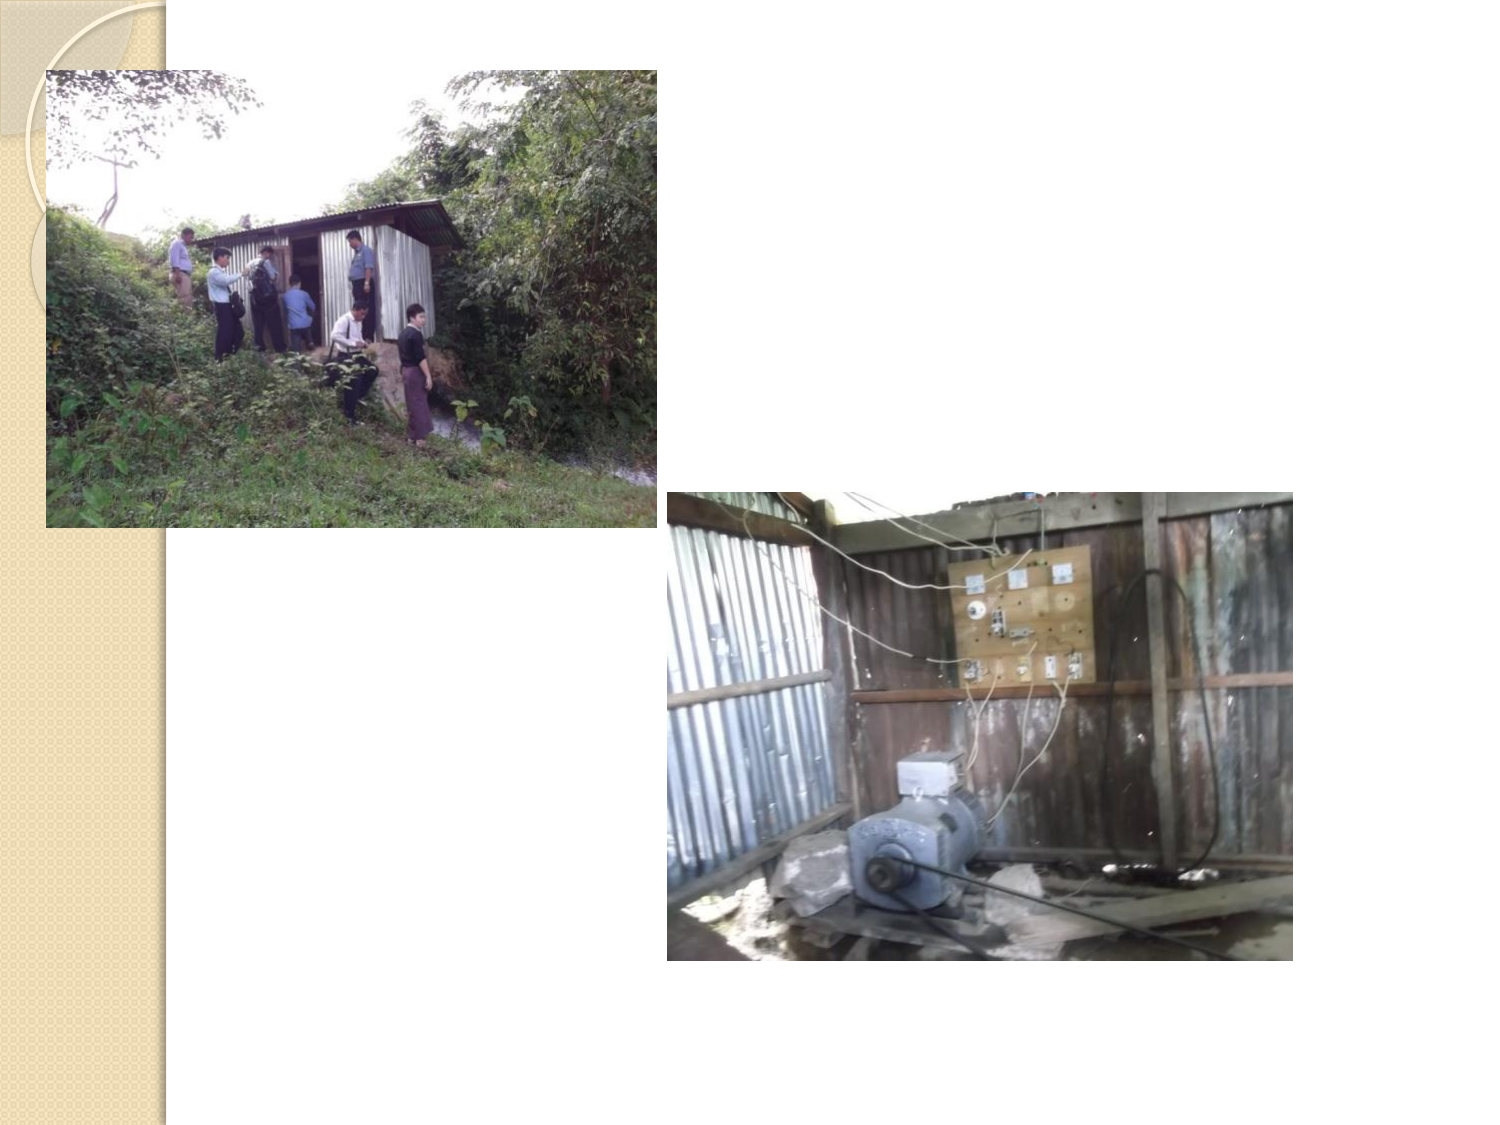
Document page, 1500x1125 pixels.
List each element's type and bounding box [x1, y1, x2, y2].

picture [667, 491, 1294, 962]
list [46, 70, 657, 528]
